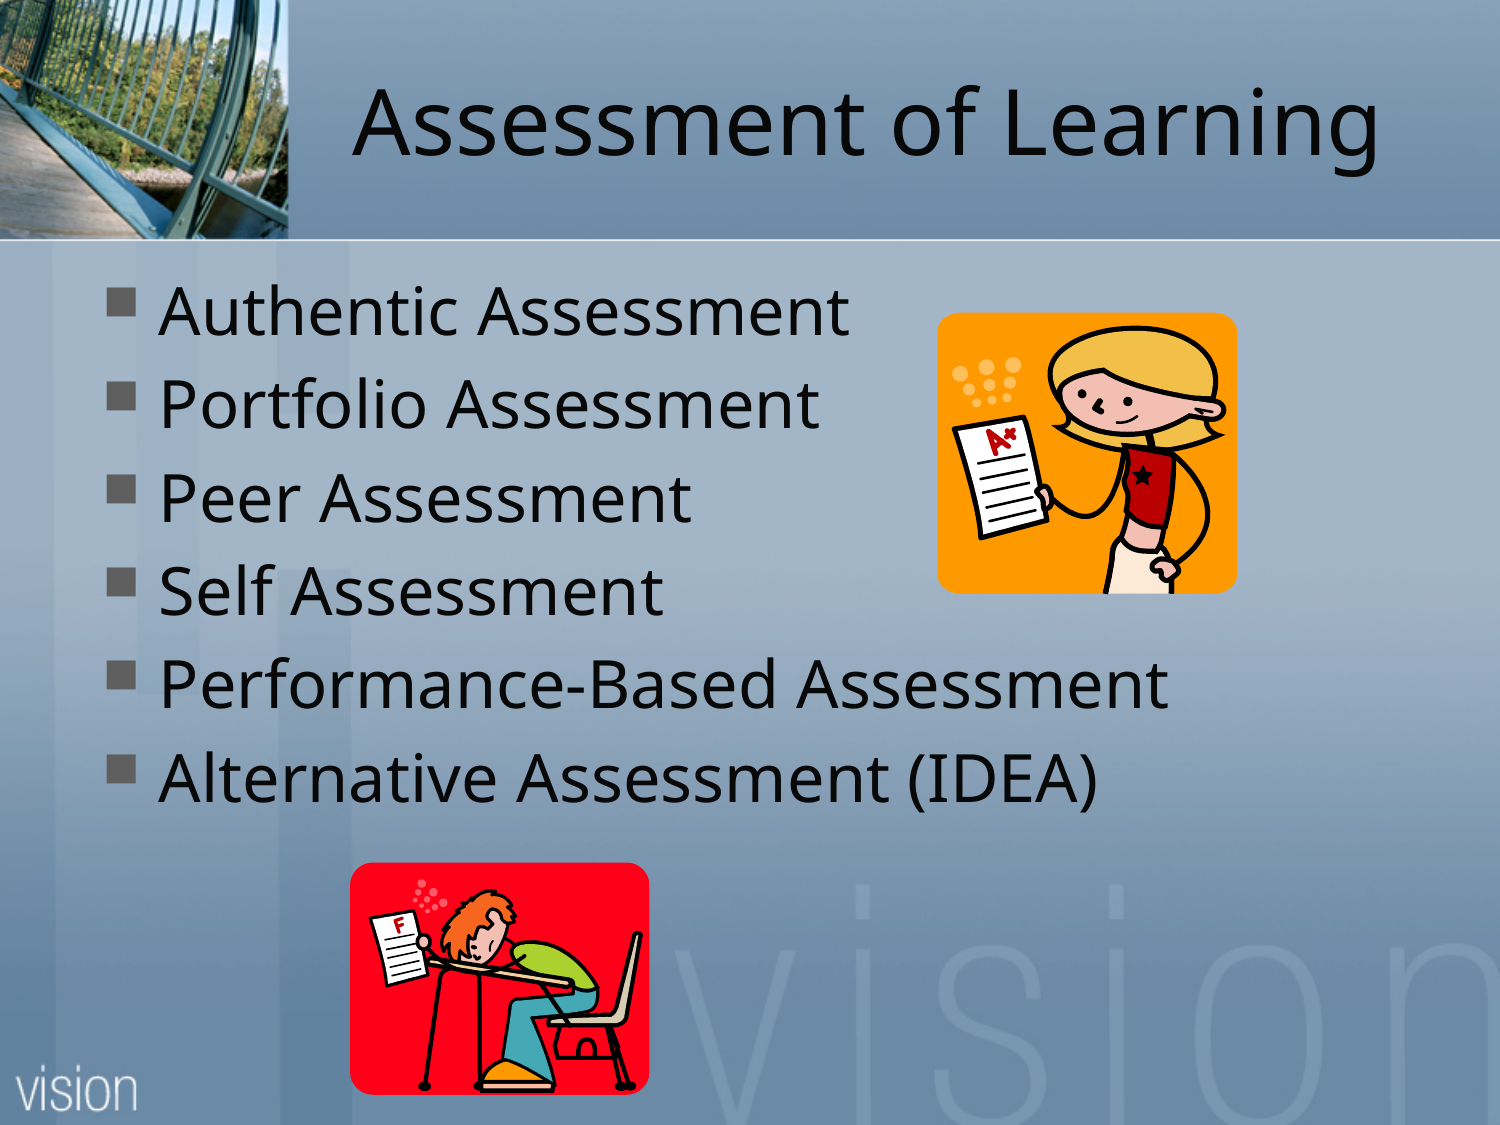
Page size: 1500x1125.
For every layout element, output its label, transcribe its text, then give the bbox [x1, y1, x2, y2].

picture [0, 0, 1500, 1125]
list Authentic Assessment Portfolio Assessment Peer Assessment Self Assessment Performance-Based Assessment Alternative Assessment (IDEA) [87, 261, 1462, 1095]
title Assessment of Learning [299, 30, 1462, 207]
